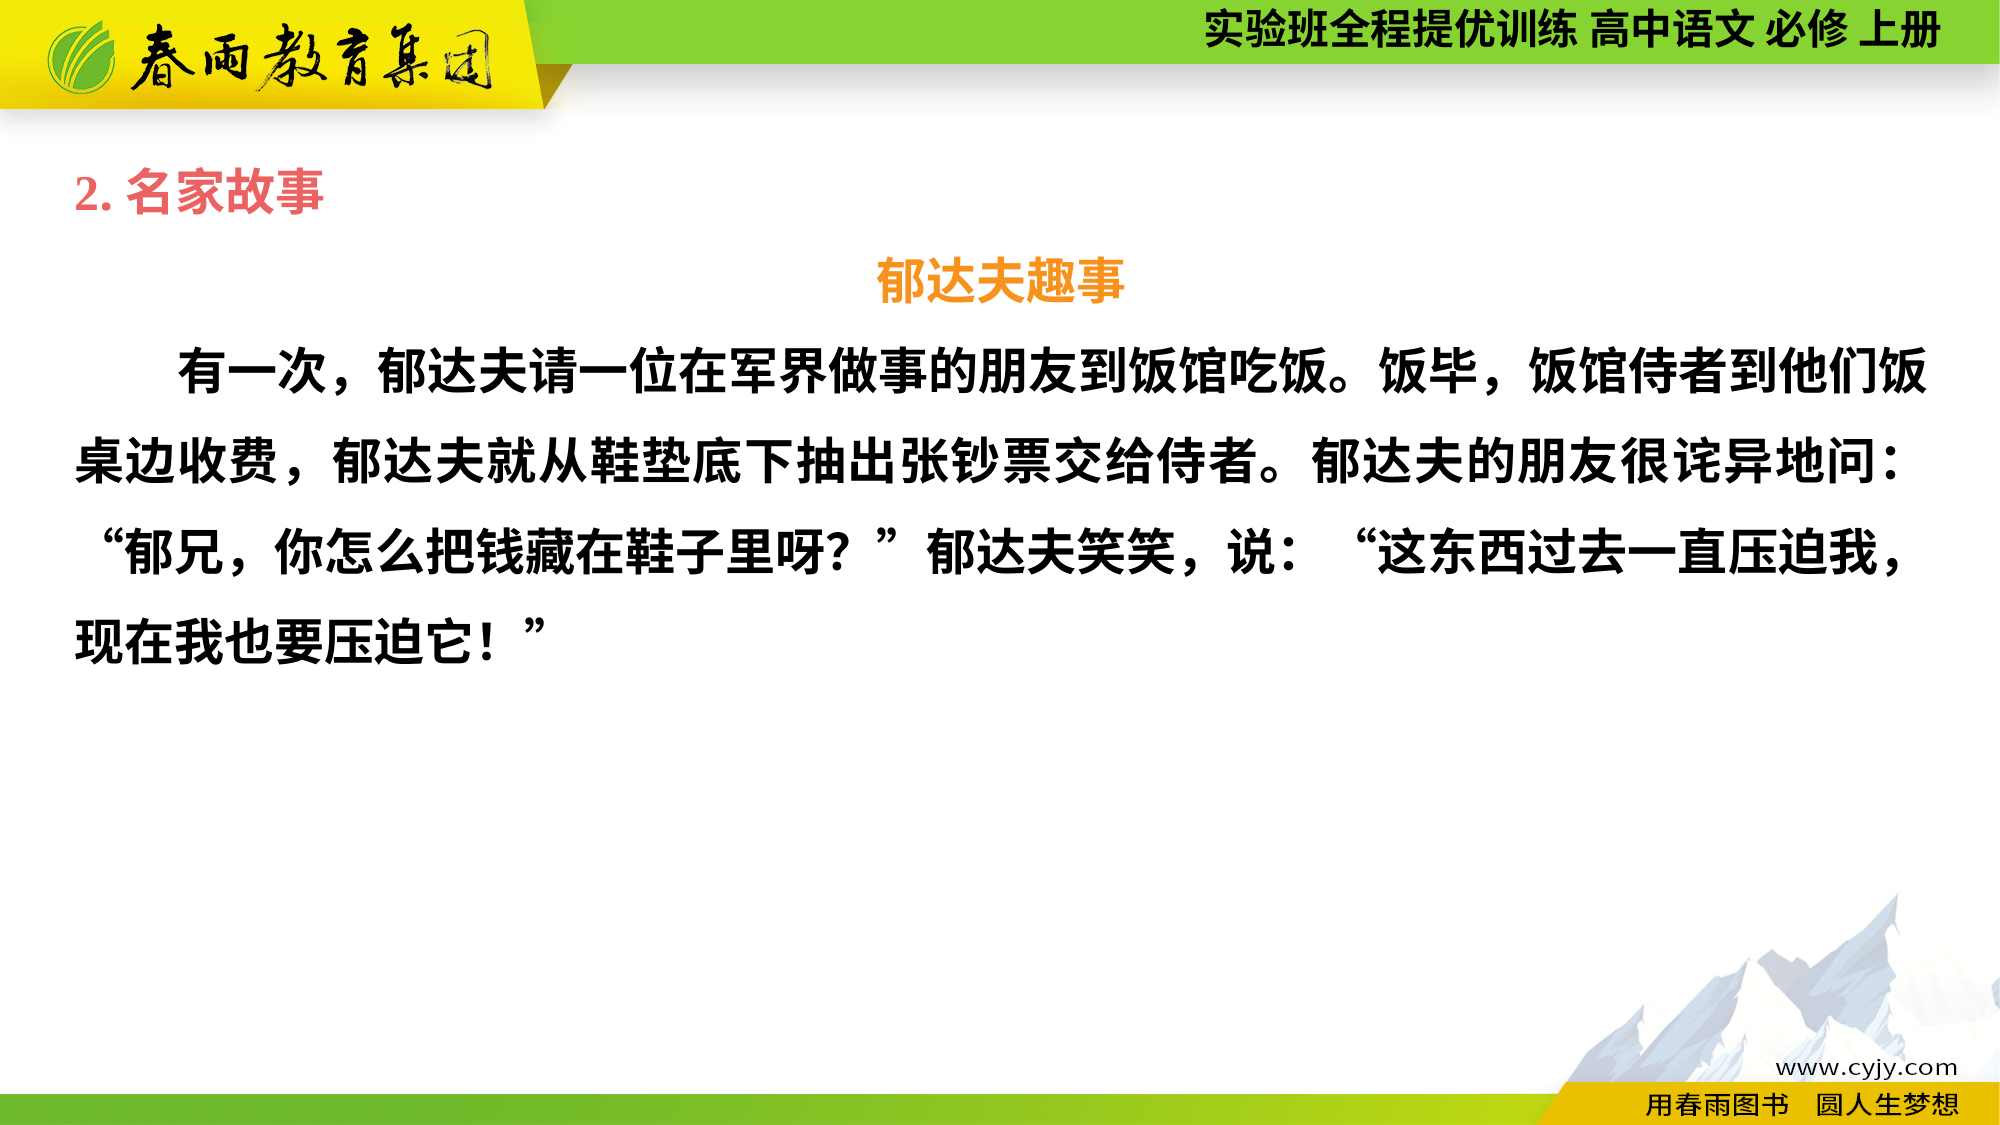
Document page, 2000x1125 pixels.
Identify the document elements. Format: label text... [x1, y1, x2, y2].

list 2.名家故事 郁达夫趣事 有一次，郁达夫请一位在军界做事的朋友到饭馆吃饭。饭毕，饭馆侍者到他们饭桌边收费，郁达夫就从鞋垫底下抽出张钞票交给侍者。郁达夫的朋友很诧异地问：“郁兄，你怎么把钱藏在鞋子里呀？”郁达夫笑笑，说：“这东西过去一直压迫我，现在我也要压迫它！” [59, 122, 1944, 683]
picture [0, 0, 2000, 1125]
